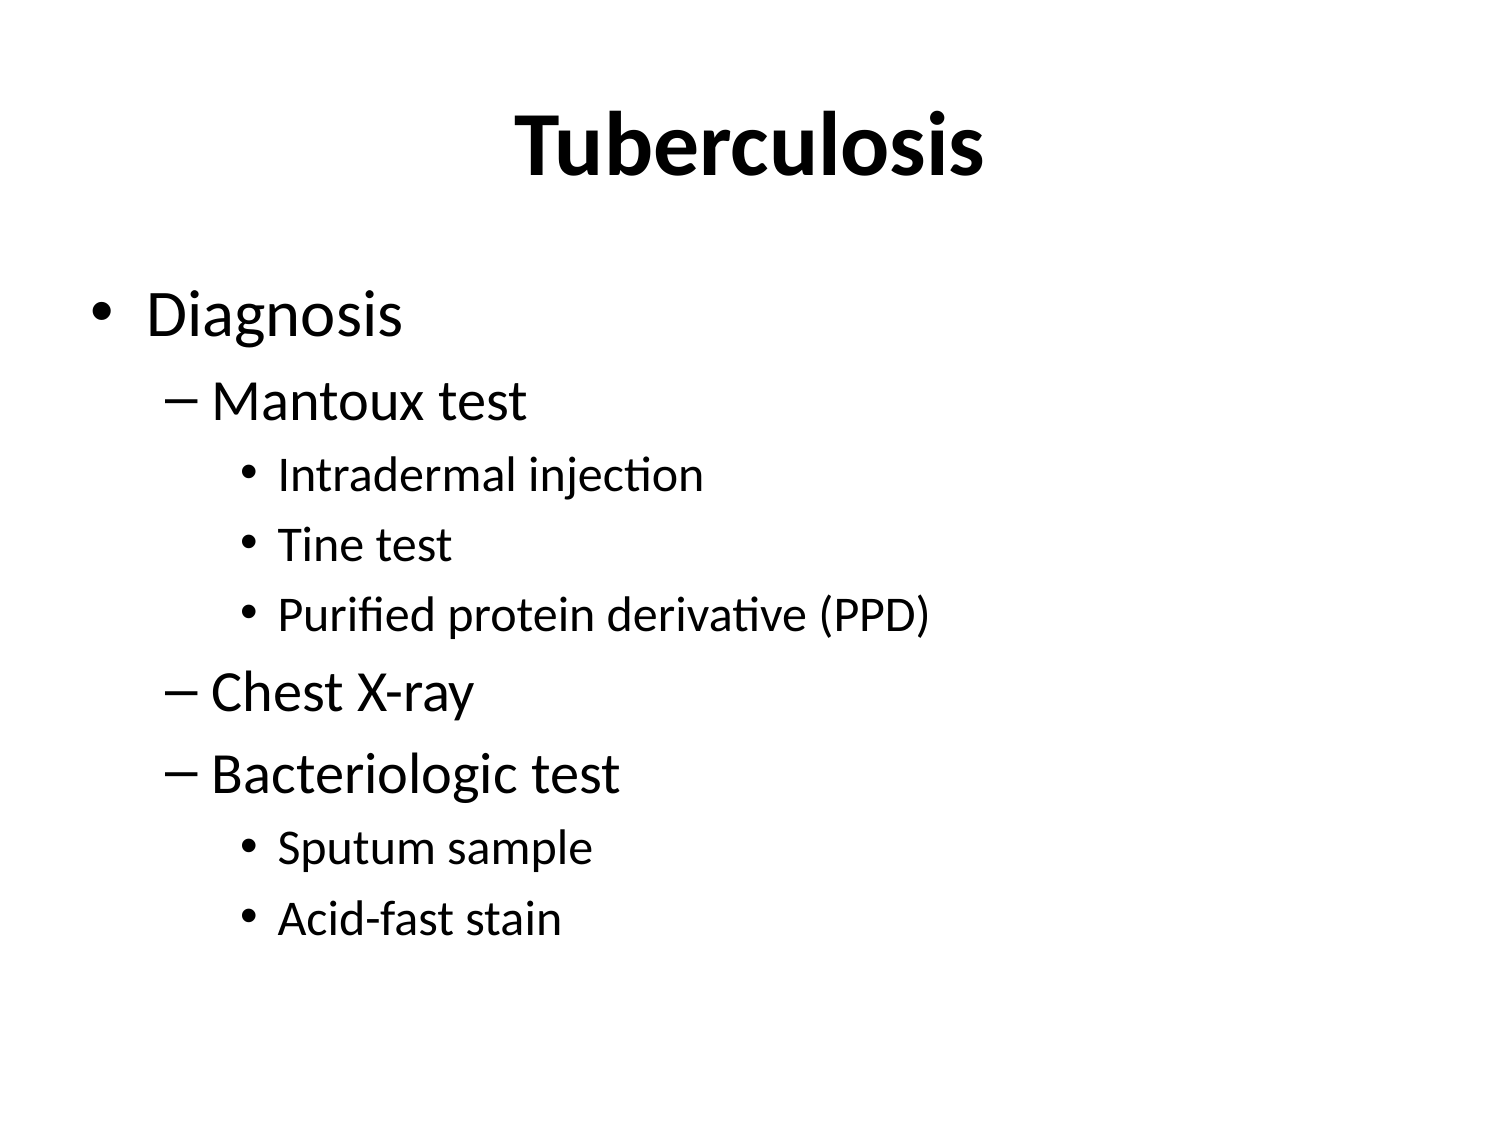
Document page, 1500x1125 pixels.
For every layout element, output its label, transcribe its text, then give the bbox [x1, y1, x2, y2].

list Diagnosis Mantoux test Intradermal injection Tine test Purified protein derivative (PPD) Chest X-ray Bacteriologic test Sputum sample Acid-fast stain [75, 262, 1425, 1005]
title Tuberculosis [75, 45, 1425, 233]
